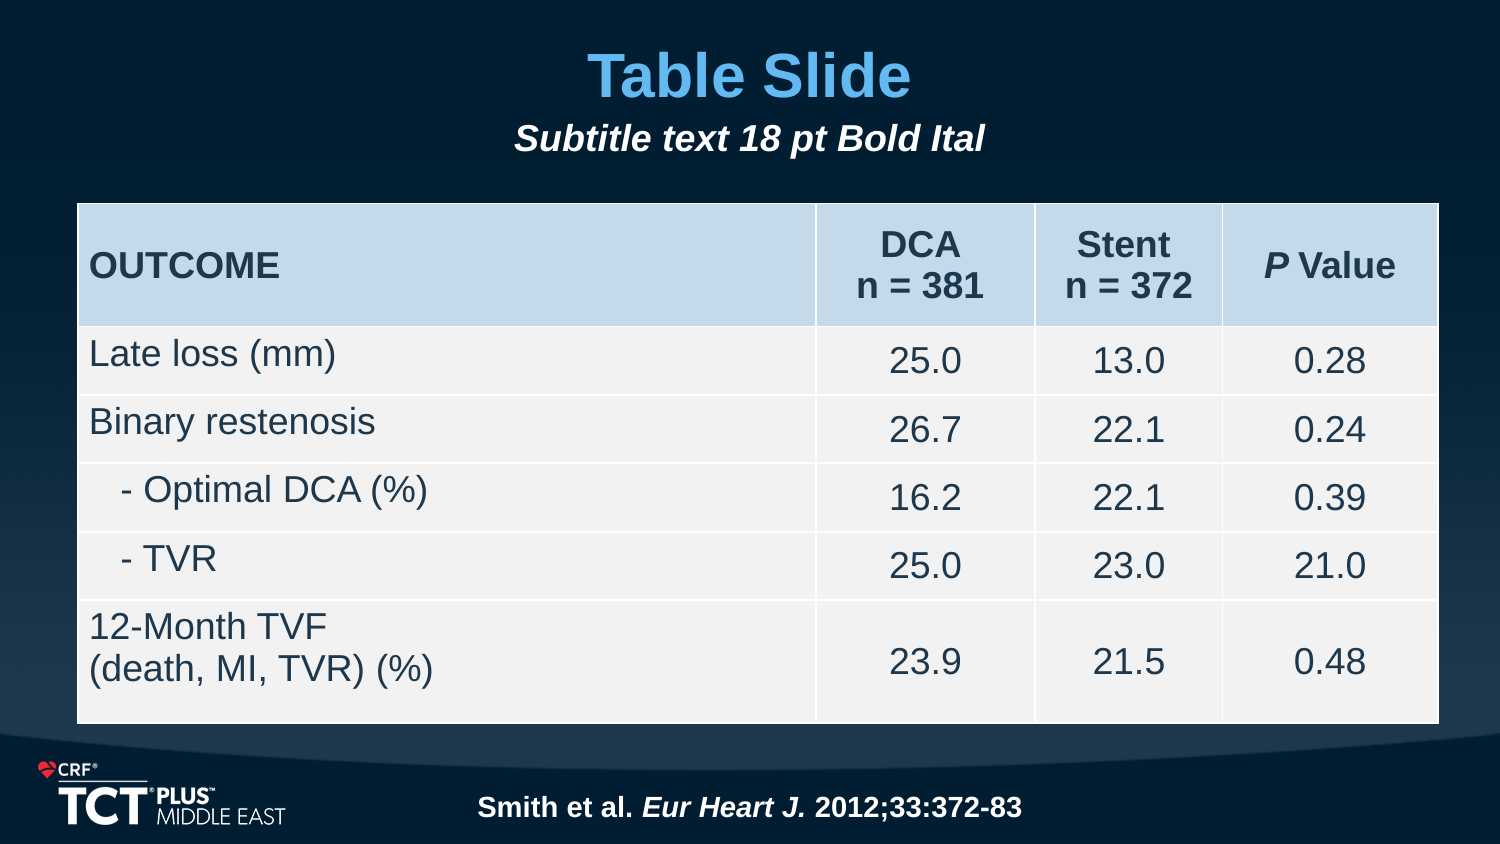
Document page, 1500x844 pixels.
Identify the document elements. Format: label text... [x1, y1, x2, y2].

table_cell - Optimal DCA (%) [79, 464, 815, 531]
table_cell 25.0 [817, 533, 1034, 599]
table_cell 16.2 [817, 464, 1034, 531]
table_cell 0.24 [1223, 396, 1437, 462]
text_box Subtitle text 18 pt Bold Ital [187, 103, 1313, 175]
table_cell 12-Month TVF (death, MI, TVR) (%) [79, 601, 815, 722]
table_cell 25.0 [817, 327, 1034, 394]
table_header Stent n = 372 [1036, 204, 1222, 326]
table_cell 0.39 [1223, 464, 1437, 531]
table_cell 22.1 [1036, 396, 1222, 462]
table_cell 26.7 [817, 396, 1034, 462]
table_cell 0.28 [1223, 327, 1437, 394]
text_box Smith et al. Eur Heart J. 2012;33:372-83 [403, 781, 1097, 844]
title Table Slide [112, 27, 1388, 121]
table_cell 23.9 [817, 601, 1034, 722]
table_header DCA n = 381 [817, 204, 1034, 326]
table_cell 23.0 [1036, 533, 1222, 599]
table_header OUTCOME [79, 204, 815, 326]
table_cell Late loss (mm) [79, 327, 815, 394]
table_cell 21.5 [1036, 601, 1222, 722]
table_cell Binary restenosis [79, 396, 815, 462]
table_cell - TVR [79, 533, 815, 599]
picture [0, 0, 1500, 844]
table_cell 13.0 [1036, 327, 1222, 394]
table_cell 22.1 [1036, 464, 1222, 531]
table_header P Value [1223, 204, 1437, 326]
table_cell 21.0 [1223, 533, 1437, 599]
table_cell 0.48 [1223, 601, 1437, 722]
